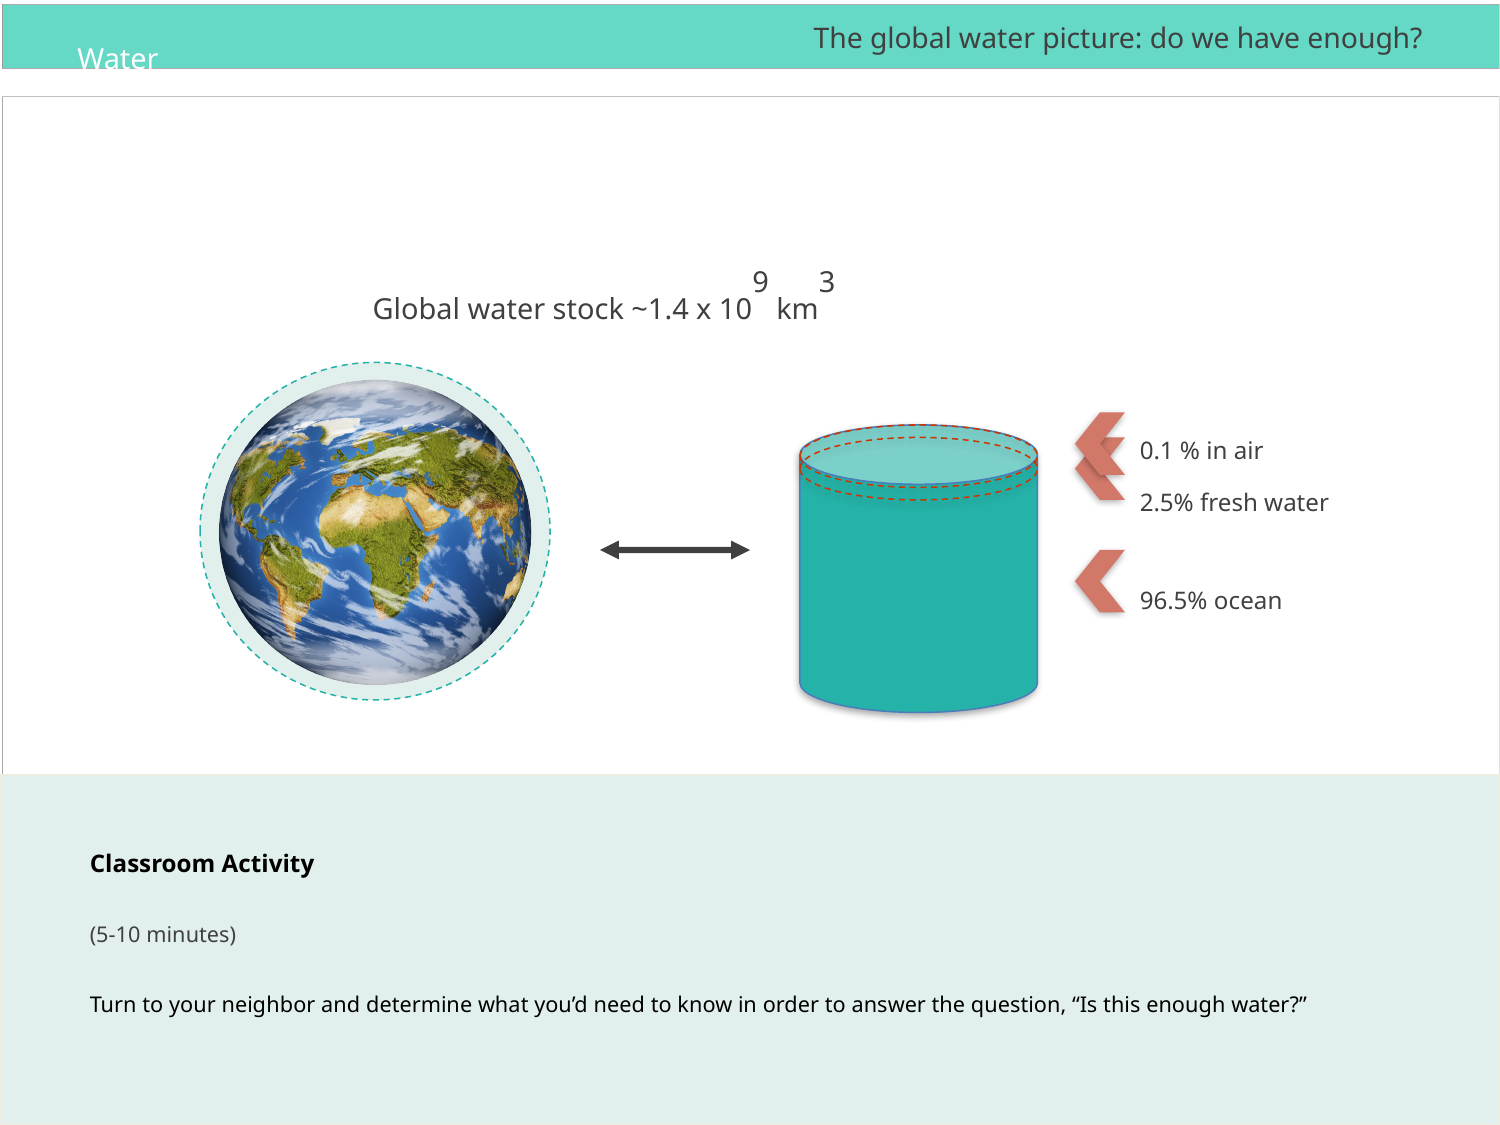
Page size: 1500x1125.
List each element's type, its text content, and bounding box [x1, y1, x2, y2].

text_box 0.1 % in air [1124, 399, 1425, 472]
text_box [200, 467, 213, 595]
text_box Classroom Activity (5-10 minutes) Turn to your neighbor and determine what you’d need to know in order to answer the question, “Is this enough water?” [75, 812, 1450, 1024]
text_box 2.5% fresh water [1125, 451, 1475, 524]
text_box [328, 694, 422, 700]
text_box [1074, 411, 1126, 476]
title The global water picture: do we have enough? [587, 12, 1438, 63]
picture [0, 0, 1500, 774]
text_box 96.5% ocean [1124, 549, 1413, 622]
text_box [799, 468, 1038, 501]
text_box [1074, 549, 1124, 614]
text_box [1074, 462, 1126, 501]
text_box [600, 543, 751, 557]
text_box [799, 424, 1038, 489]
text_box [799, 480, 1039, 714]
text_box [303, 362, 447, 377]
text_box [1107, 436, 1126, 455]
text_box Global water stock ~1.4 x 109 km3 [50, 249, 850, 333]
text_box [0, 774, 1500, 1125]
text_box [535, 462, 551, 600]
